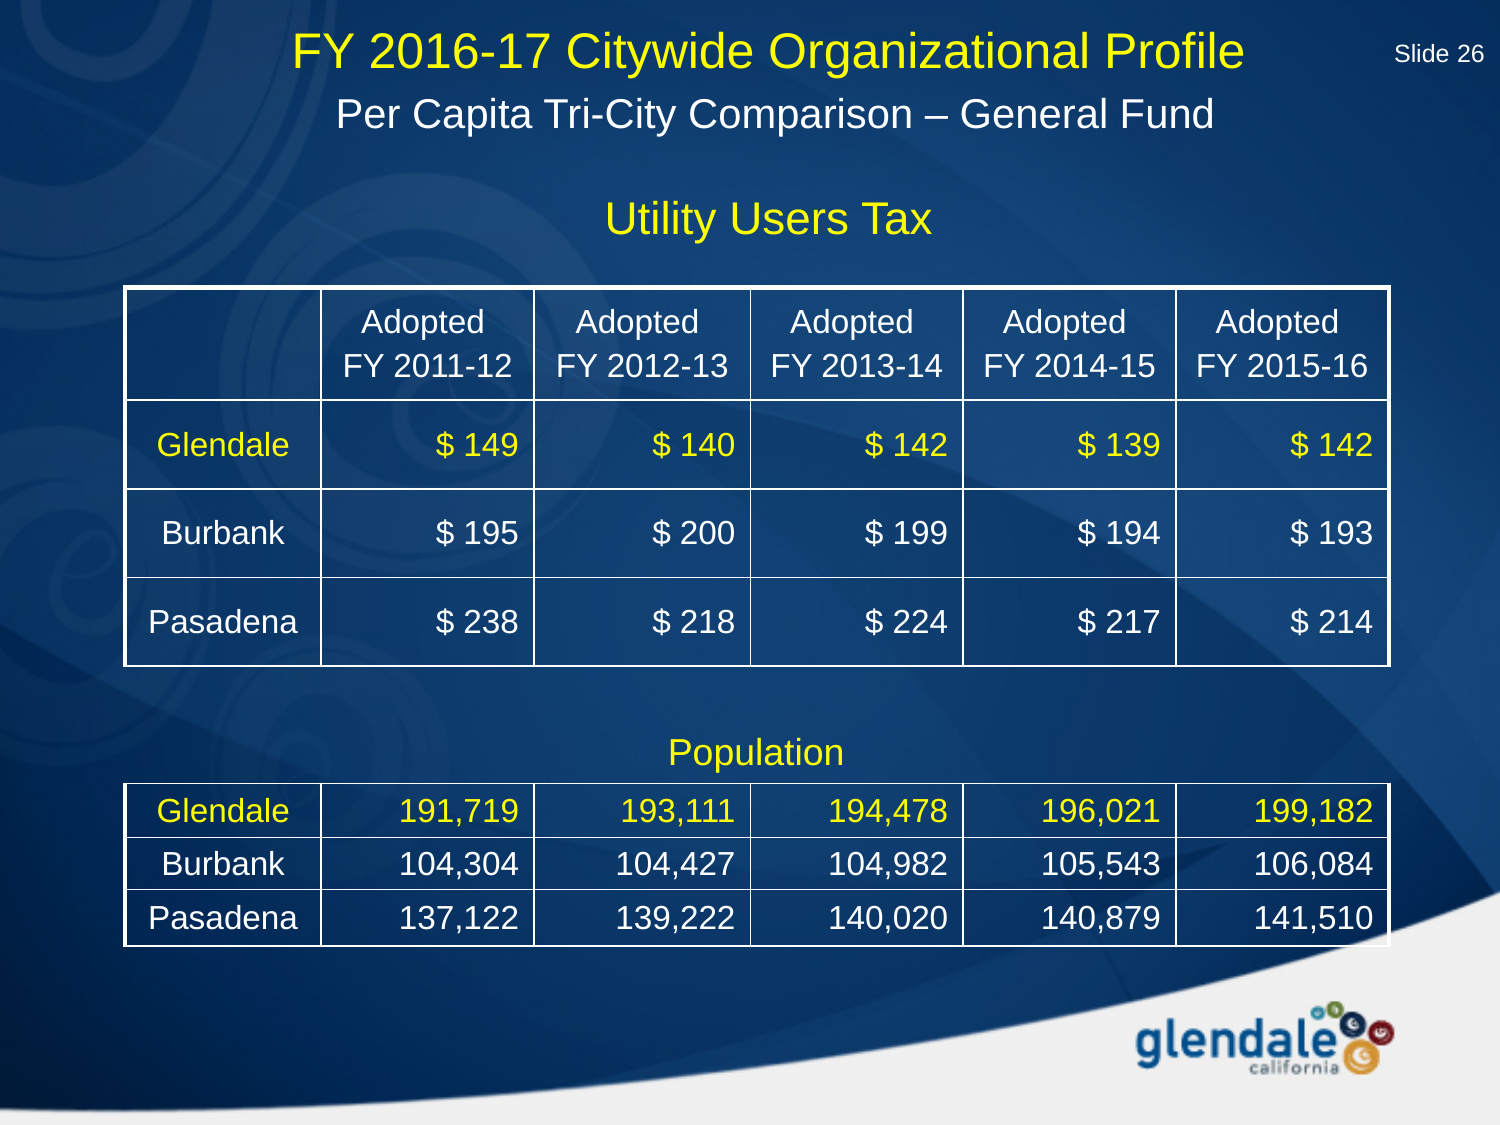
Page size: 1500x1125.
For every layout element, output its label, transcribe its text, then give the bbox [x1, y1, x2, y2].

table_cell $ 140 [535, 401, 750, 488]
table_cell $ 142 [1177, 401, 1387, 488]
table_header Adopted FY 2012-13 [535, 290, 750, 399]
table_header 196,021 [964, 788, 1175, 837]
table_cell $ 149 [322, 401, 533, 488]
table_cell $ 199 [751, 490, 962, 577]
table_cell $ 139 [964, 401, 1175, 488]
table_cell 105,543 [964, 838, 1175, 889]
slide_number Slide 26 [1149, 0, 1500, 75]
table_header Adopted FY 2015-16 [1177, 290, 1387, 399]
table_cell Pasadena [127, 578, 320, 665]
table_cell 104,427 [535, 838, 750, 889]
table_header 194,478 [751, 788, 962, 837]
table_cell Burbank [127, 490, 320, 577]
table_header Glendale [127, 788, 320, 837]
table_cell 141,510 [1177, 890, 1387, 945]
table_cell 140,879 [964, 890, 1175, 945]
table_cell $ 238 [322, 578, 533, 665]
table_header Adopted FY 2014-15 [964, 290, 1175, 399]
table_cell Pasadena [127, 890, 320, 945]
table_header Adopted FY 2011-12 [322, 290, 533, 399]
table_cell $ 218 [535, 578, 750, 665]
table_header 193,111 [535, 788, 750, 837]
table_cell 137,122 [322, 890, 533, 945]
table_cell 104,304 [322, 838, 533, 889]
table_header Adopted FY 2013-14 [751, 290, 962, 399]
table_cell Glendale [127, 401, 320, 488]
table_cell $ 214 [1177, 578, 1387, 665]
table_cell 104,982 [751, 838, 962, 889]
picture [0, 0, 1500, 1125]
table_cell 140,020 [751, 890, 962, 945]
table_cell $ 142 [751, 401, 962, 488]
table_cell $ 217 [964, 578, 1175, 665]
table_header [127, 290, 320, 399]
table_cell Burbank [127, 838, 320, 889]
table_header 191,719 [322, 788, 533, 837]
table_cell $ 193 [1177, 490, 1387, 577]
table_header 199,182 [1177, 788, 1387, 837]
text_box Population [124, 712, 1388, 788]
title FY 2016-17 Citywide Organizational Profile Per Capita Tri-City Comparison – General Fund Utility Users Tax [75, 62, 1463, 200]
table_cell 139,222 [535, 890, 750, 945]
table_cell 106,084 [1177, 838, 1387, 889]
table_cell $ 194 [964, 490, 1175, 577]
table_cell $ 195 [322, 490, 533, 577]
table_cell $ 200 [535, 490, 750, 577]
table_cell $ 224 [751, 578, 962, 665]
